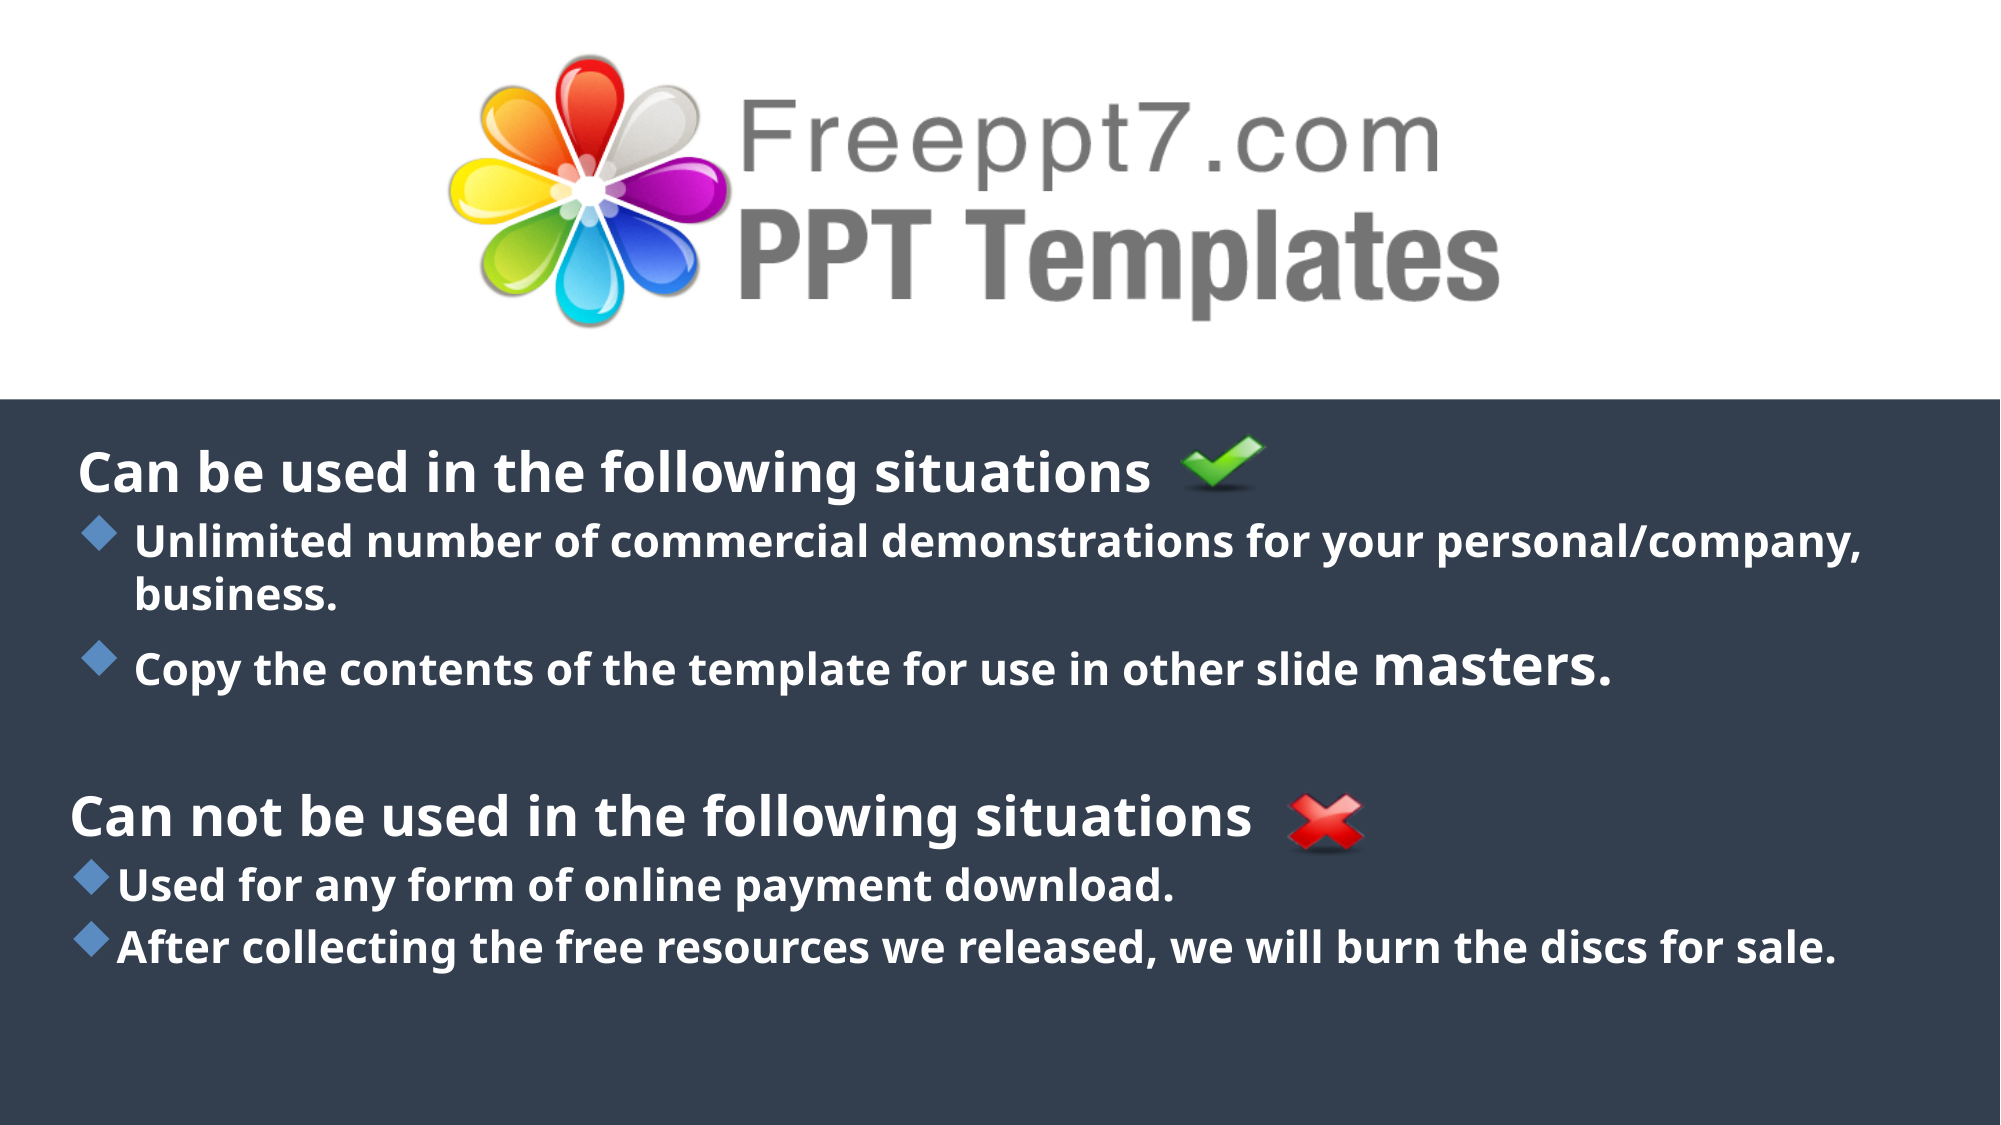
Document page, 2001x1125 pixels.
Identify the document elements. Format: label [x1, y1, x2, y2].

text_box [0, 399, 2000, 1125]
picture [437, 49, 1668, 334]
